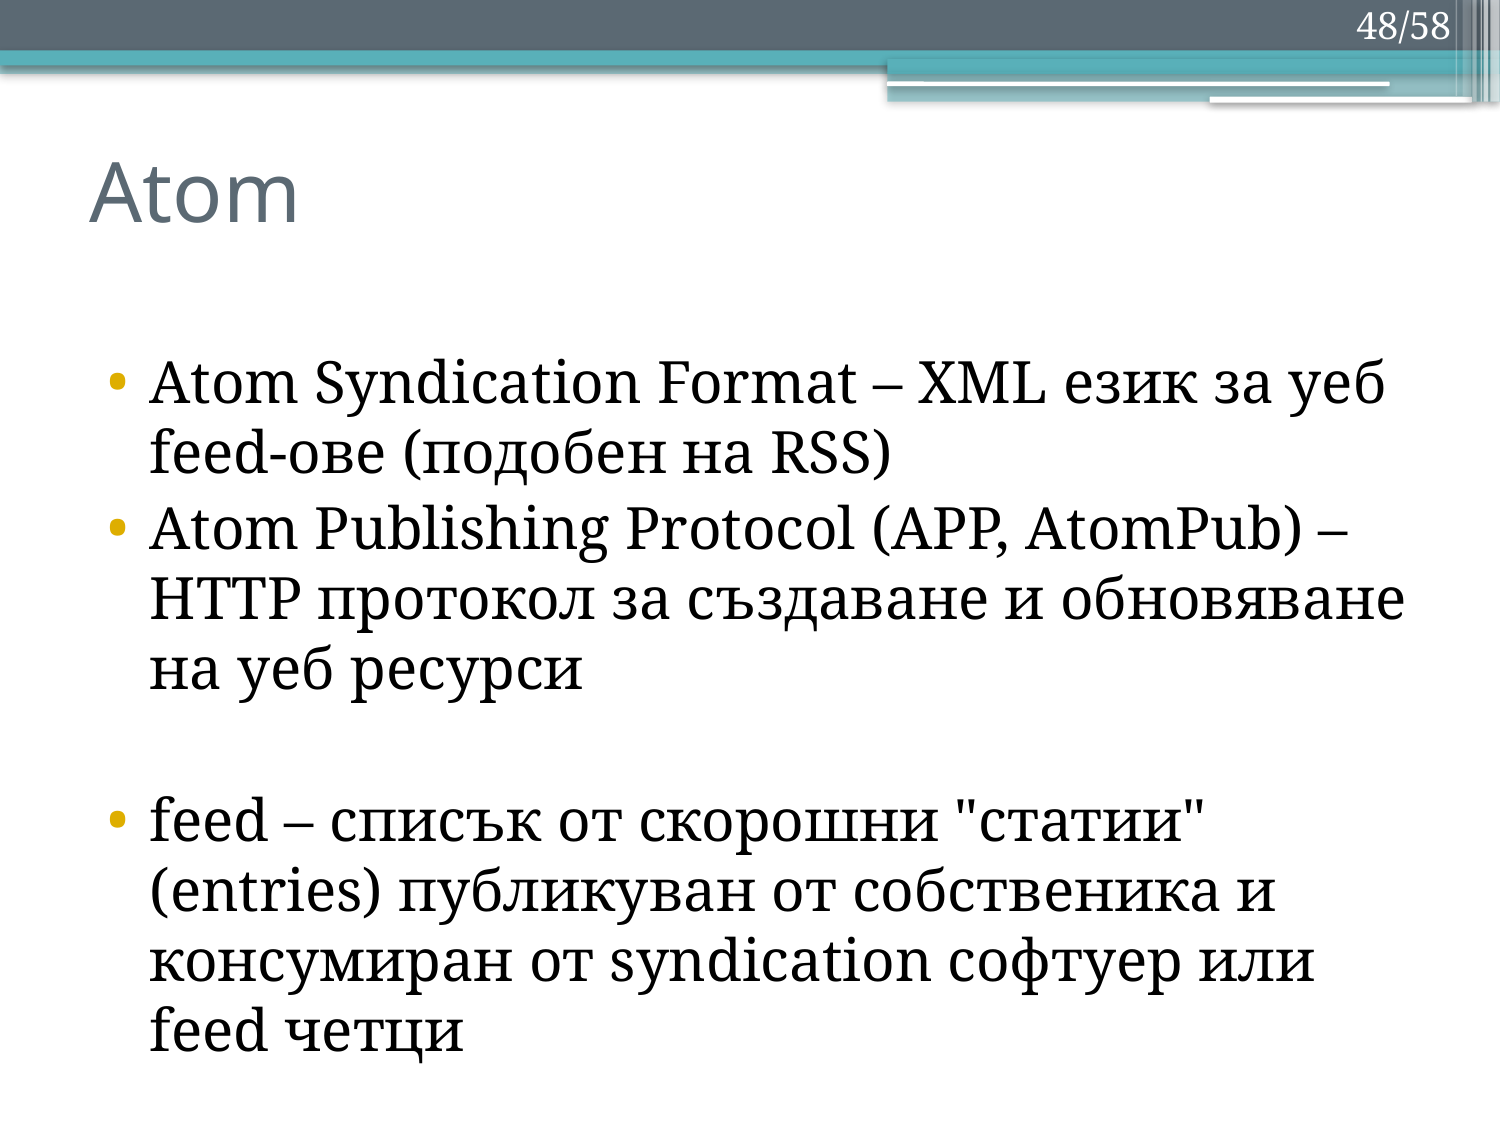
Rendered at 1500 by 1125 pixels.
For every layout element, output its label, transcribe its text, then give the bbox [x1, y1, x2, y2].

slide_number 48/58 [1305, 0, 1466, 61]
list Atom Syndication Format – XML език за уеб feed-ове (подобен на RSS) Atom Publishing Protocol (APP, AtomPub) – HTTP протокол за създаване и обновяване на уеб ресурси feed – списък от скорошни "статии" (entries) публикуван от собственика и консумиран от syndication софтуер или feed четци [75, 338, 1425, 1083]
title Atom [75, 101, 1425, 277]
